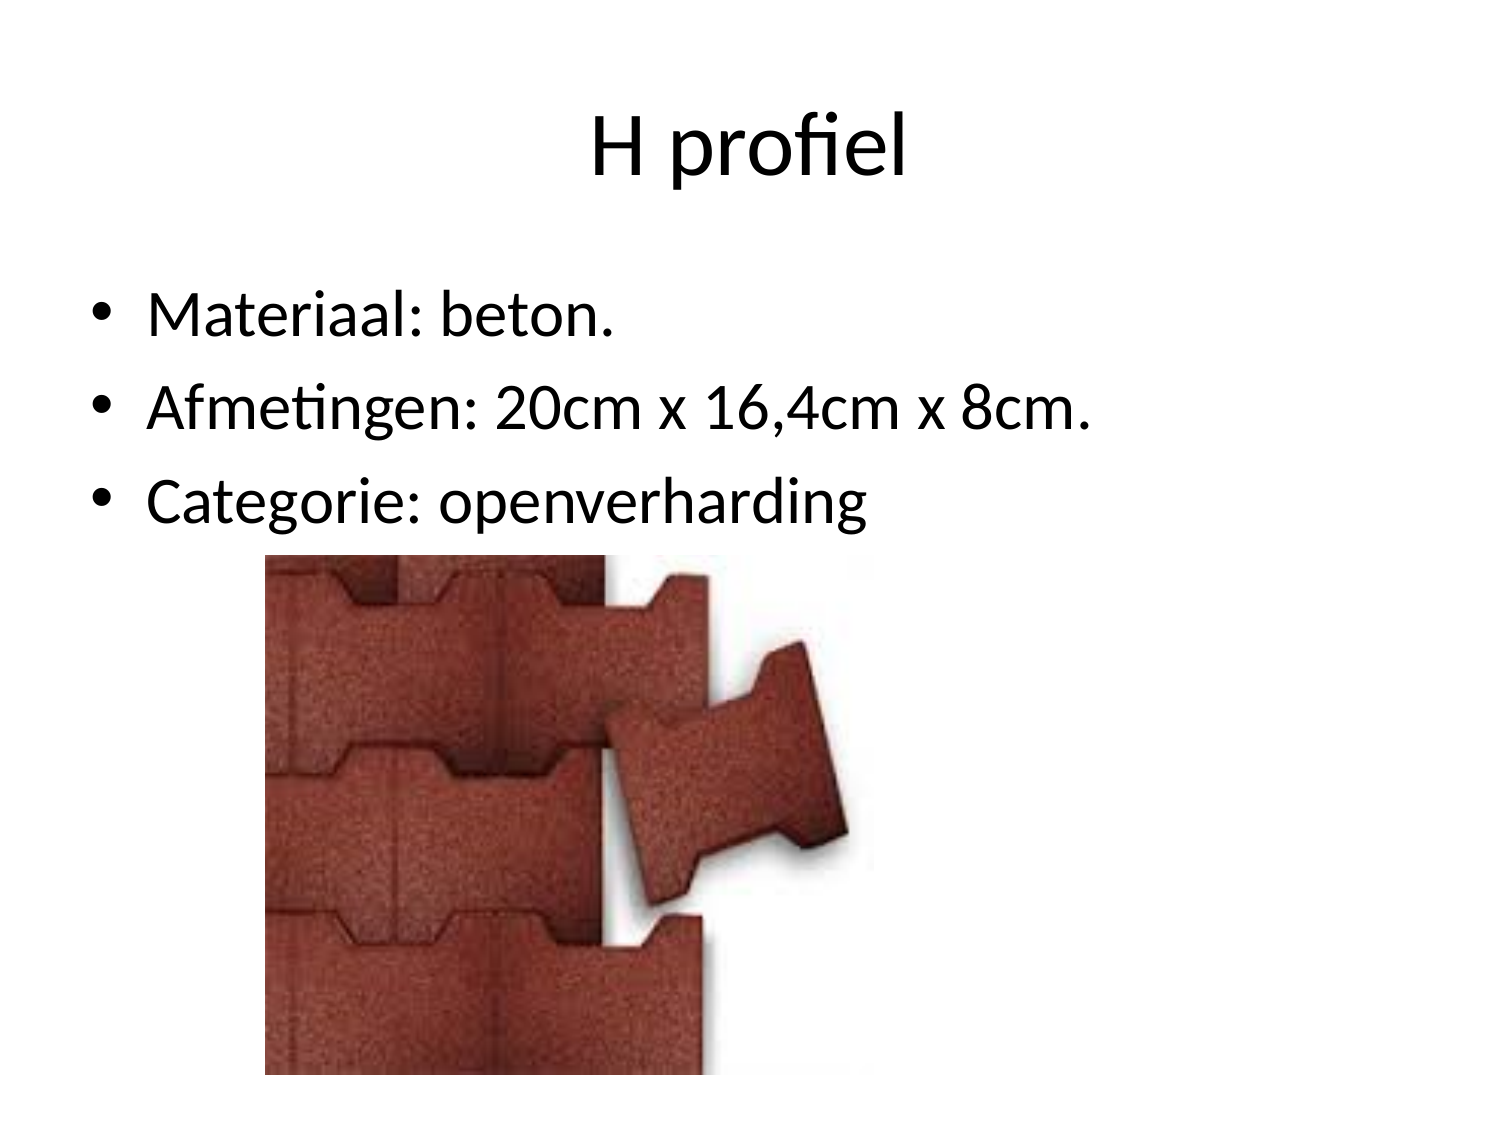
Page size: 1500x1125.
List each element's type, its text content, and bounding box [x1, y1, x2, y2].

picture [265, 554, 874, 1076]
list Materiaal: beton. Afmetingen: 20cm x 16,4cm x 8cm. Categorie: openverharding [75, 262, 1425, 1005]
title H profiel [75, 45, 1425, 233]
